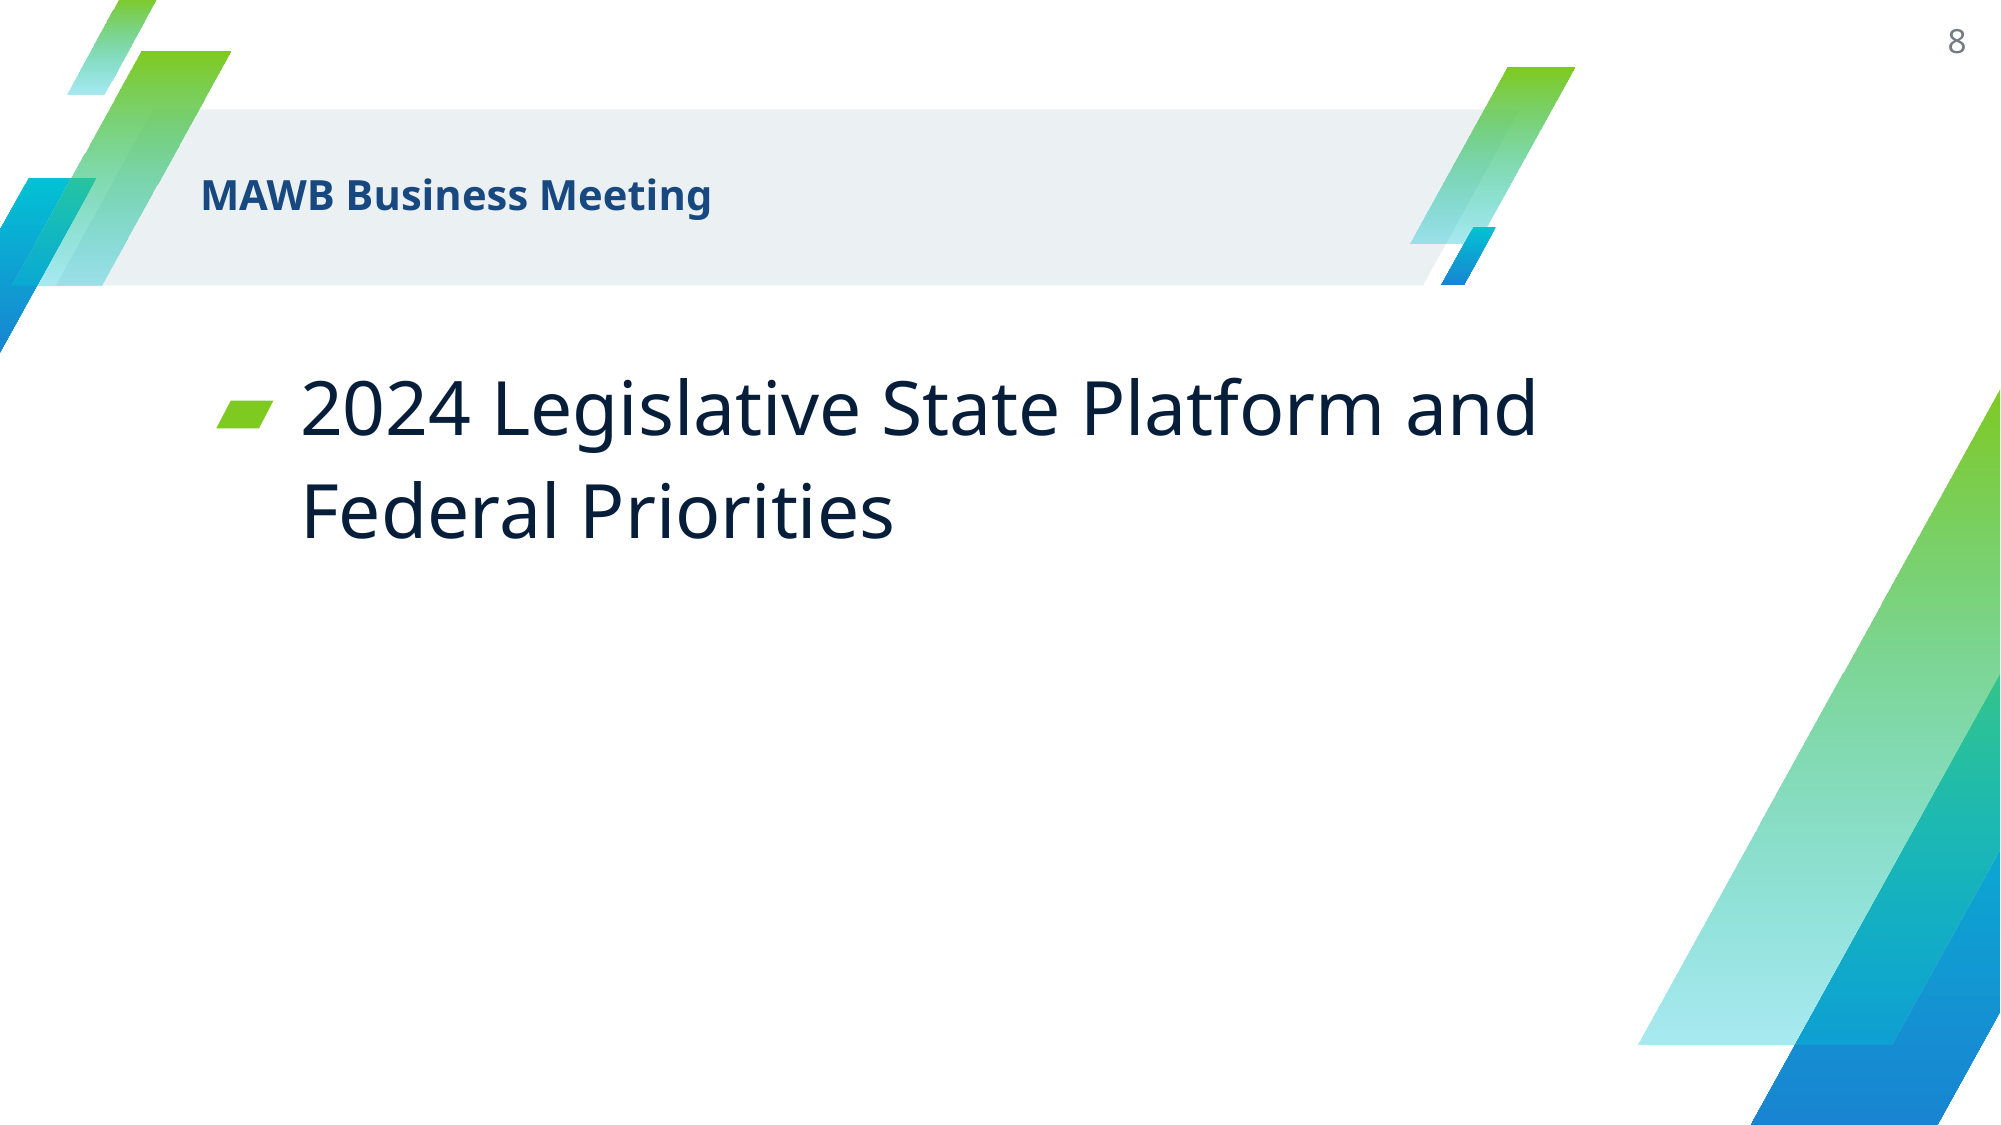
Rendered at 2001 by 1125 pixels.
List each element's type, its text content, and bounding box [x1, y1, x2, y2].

slide_number 8 [1871, 0, 1967, 87]
list 2024 Legislative State Platform and Federal Priorities [200, 346, 1731, 1003]
title MAWB Business Meeting [200, 108, 1519, 287]
